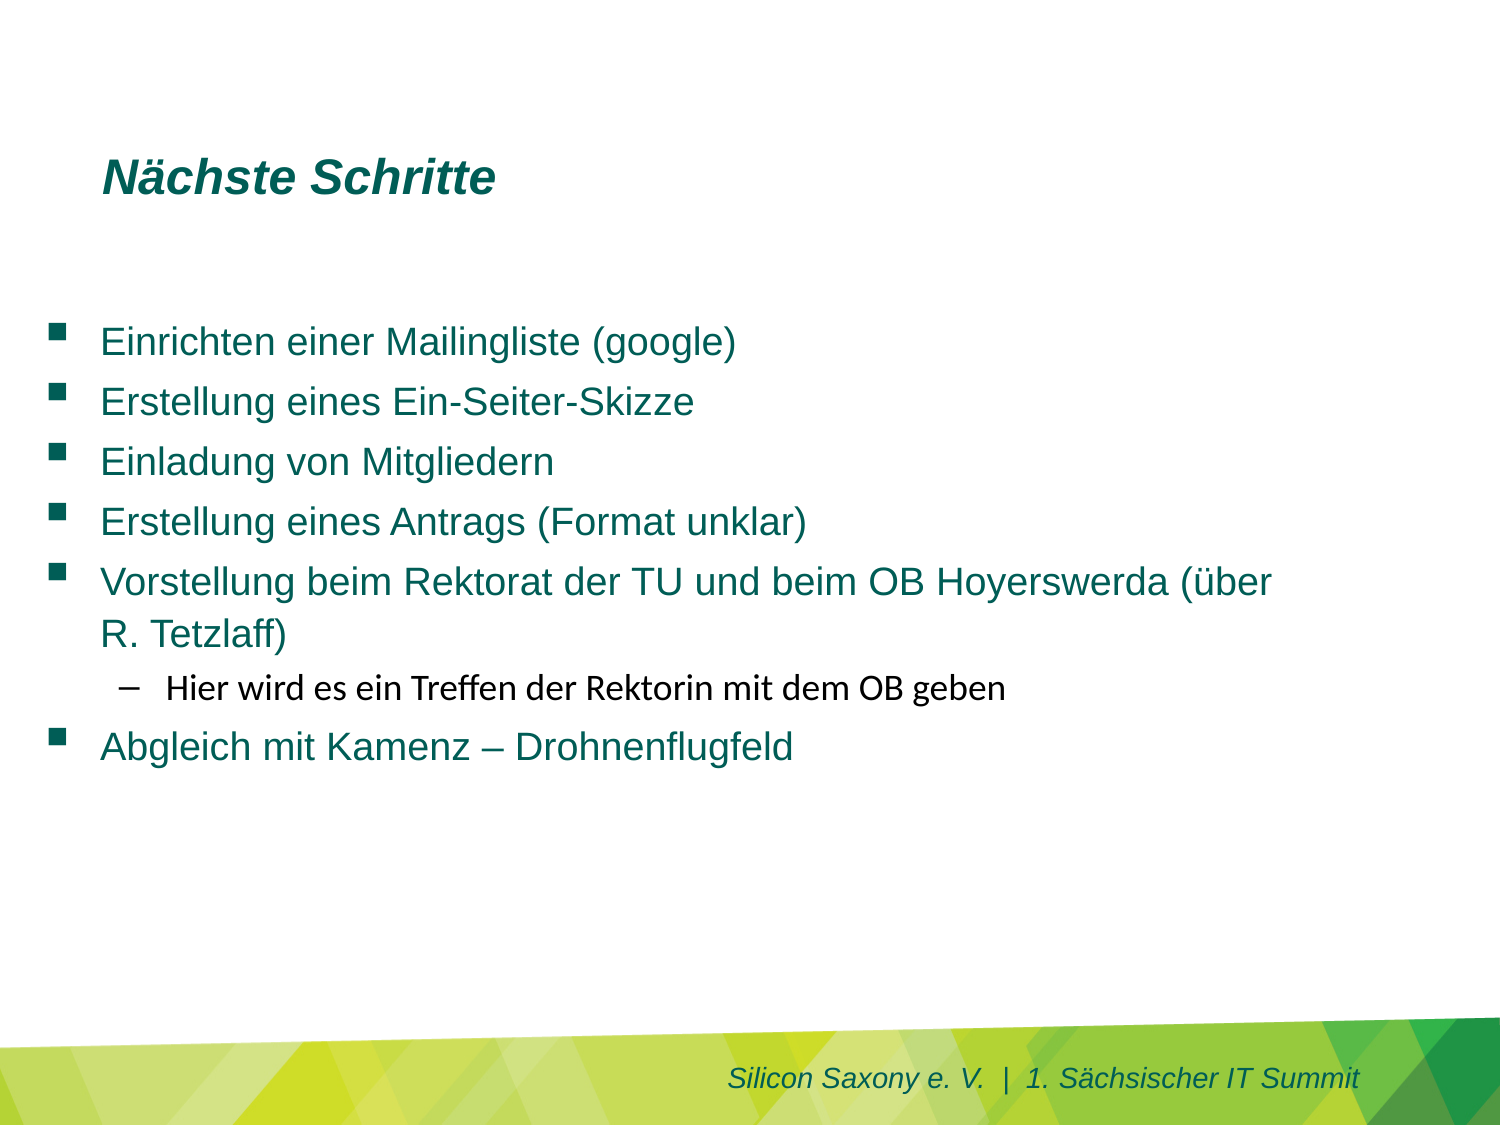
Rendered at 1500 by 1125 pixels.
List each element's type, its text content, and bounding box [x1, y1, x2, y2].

list Nächste Schritte [102, 144, 1195, 206]
picture [0, 1017, 1500, 1125]
list Einrichten einer Mailingliste (google) Erstellung eines Ein-Seiter-Skizze Einladung von Mitgliedern Erstellung eines Antrags (Format unklar) Vorstellung beim Rektorat der TU und beim OB Hoyerswerda (über R. Tetzlaff) Hier wird es ein Treffen der Rektorin mit dem OB geben Abgleich mit Kamenz – Drohnenflugfeld [43, 311, 1317, 897]
